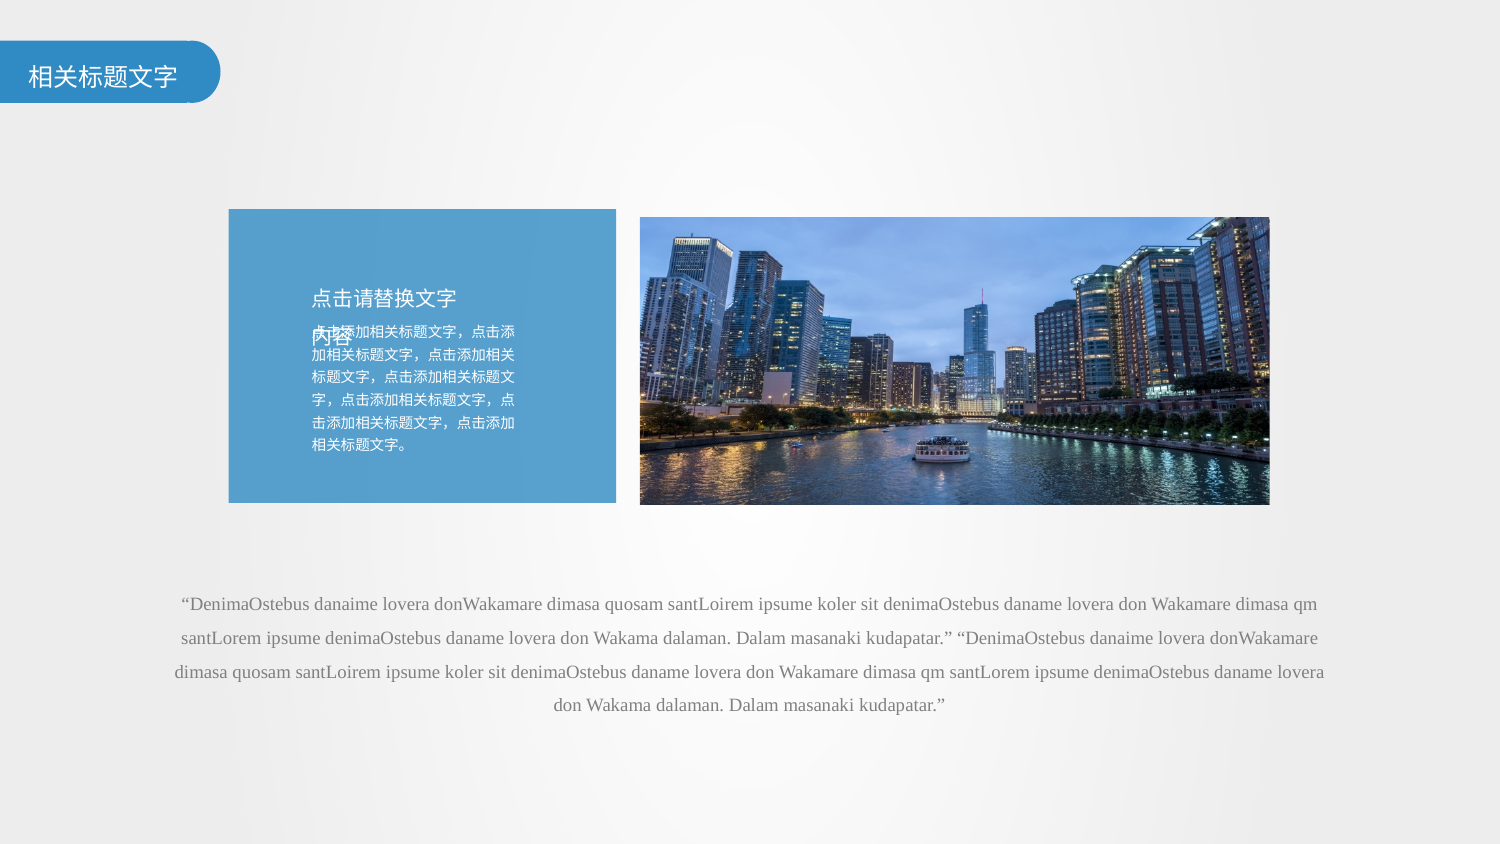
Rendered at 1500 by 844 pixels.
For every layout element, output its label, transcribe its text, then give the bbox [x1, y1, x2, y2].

picture [0, 0, 1500, 844]
text_box 点击添加相关标题文字，点击添加相关标题文字，点击添加相关标题文字，点击添加相关标题文字，点击添加相关标题文字，点击添加相关标题文字，点击添加相关标题文字。 [301, 312, 534, 459]
text_box [638, 216, 1272, 507]
text_box “DenimaOstebus danaime lovera donWakamare dimasa quosam santLoirem ipsume koler sit denimaOstebus daname lovera don Wakamare dimasa qm santLorem ipsume denimaOstebus daname lovera don Wakama dalaman. Dalam masanaki kudapatar.” “DenimaOstebus danaime lovera donWakamare dimasa quosam santLoirem ipsume koler sit denimaOstebus daname lovera don Wakamare dimasa qm santLorem ipsume denimaOstebus daname lovera don Wakama dalaman. Dalam masanaki kudapatar.” [158, 575, 1340, 721]
text_box [227, 207, 618, 505]
text_box 点击请替换文字内容 [301, 268, 471, 354]
